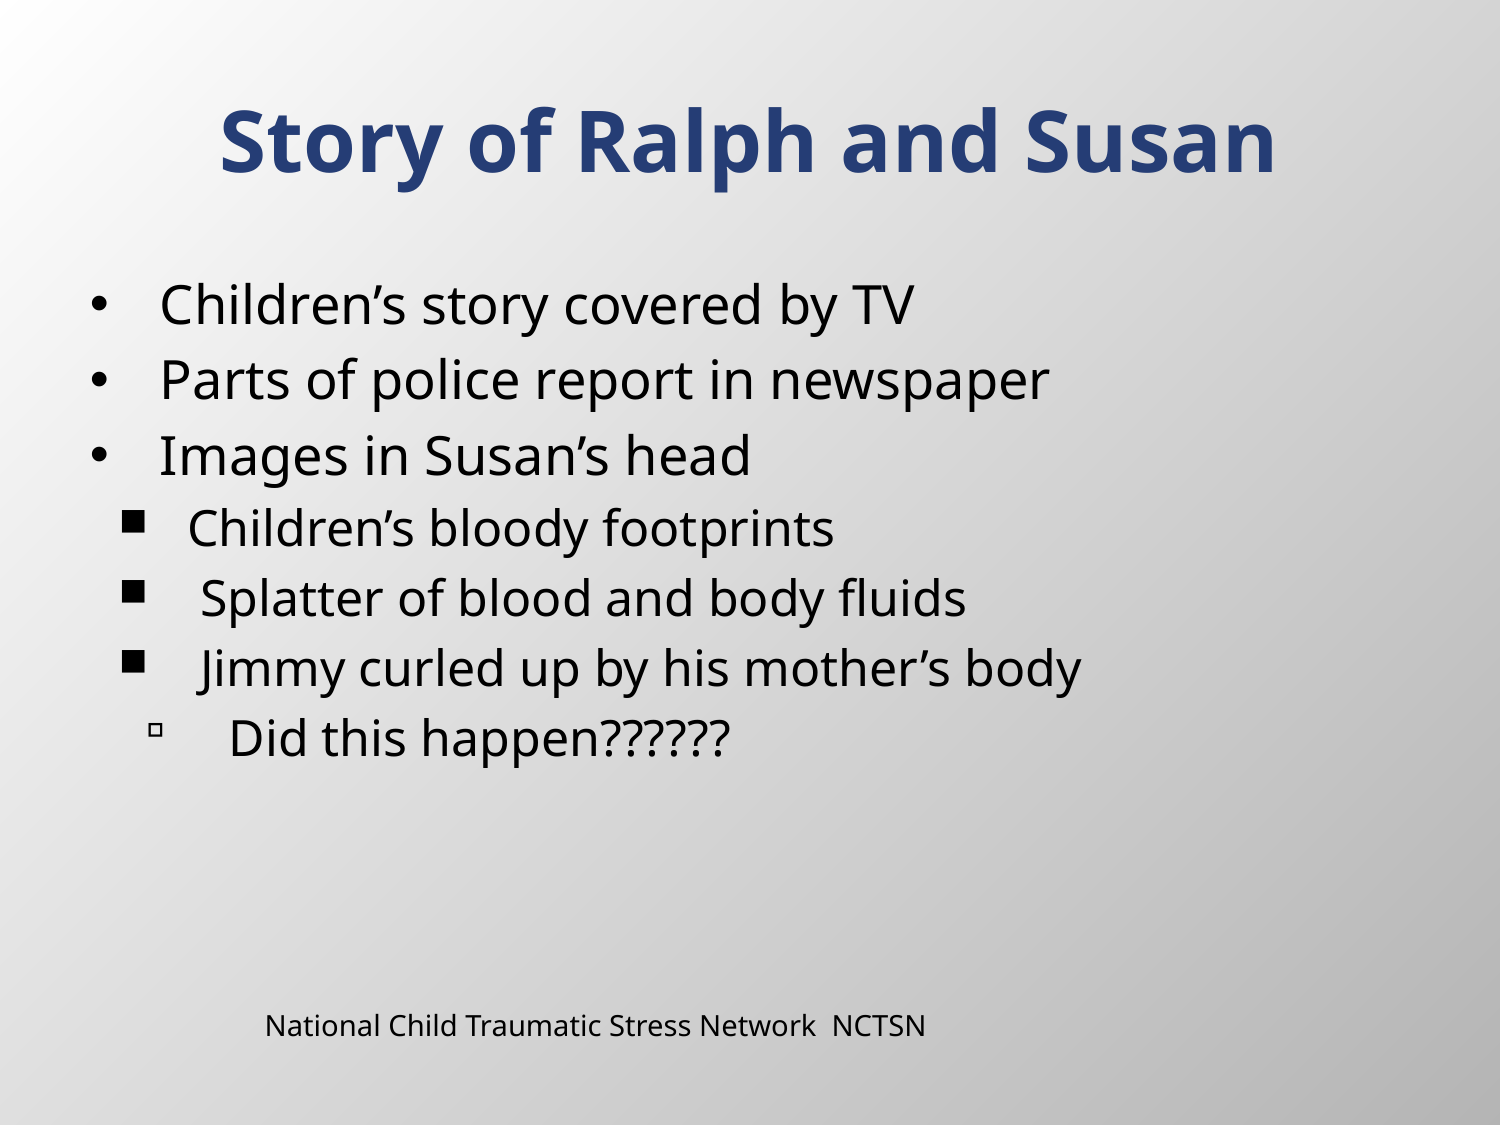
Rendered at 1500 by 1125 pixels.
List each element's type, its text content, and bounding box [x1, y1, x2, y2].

title Story of Ralph and Susan [75, 45, 1425, 233]
text_box National Child Traumatic Stress Network NCTSN [249, 999, 1075, 1050]
list Children’s story covered by TV Parts of police report in newspaper Images in Susan’s head Children’s bloody footprints Splatter of blood and body fluids Jimmy curled up by his mother’s body Did this happen?????? [75, 262, 1425, 1035]
